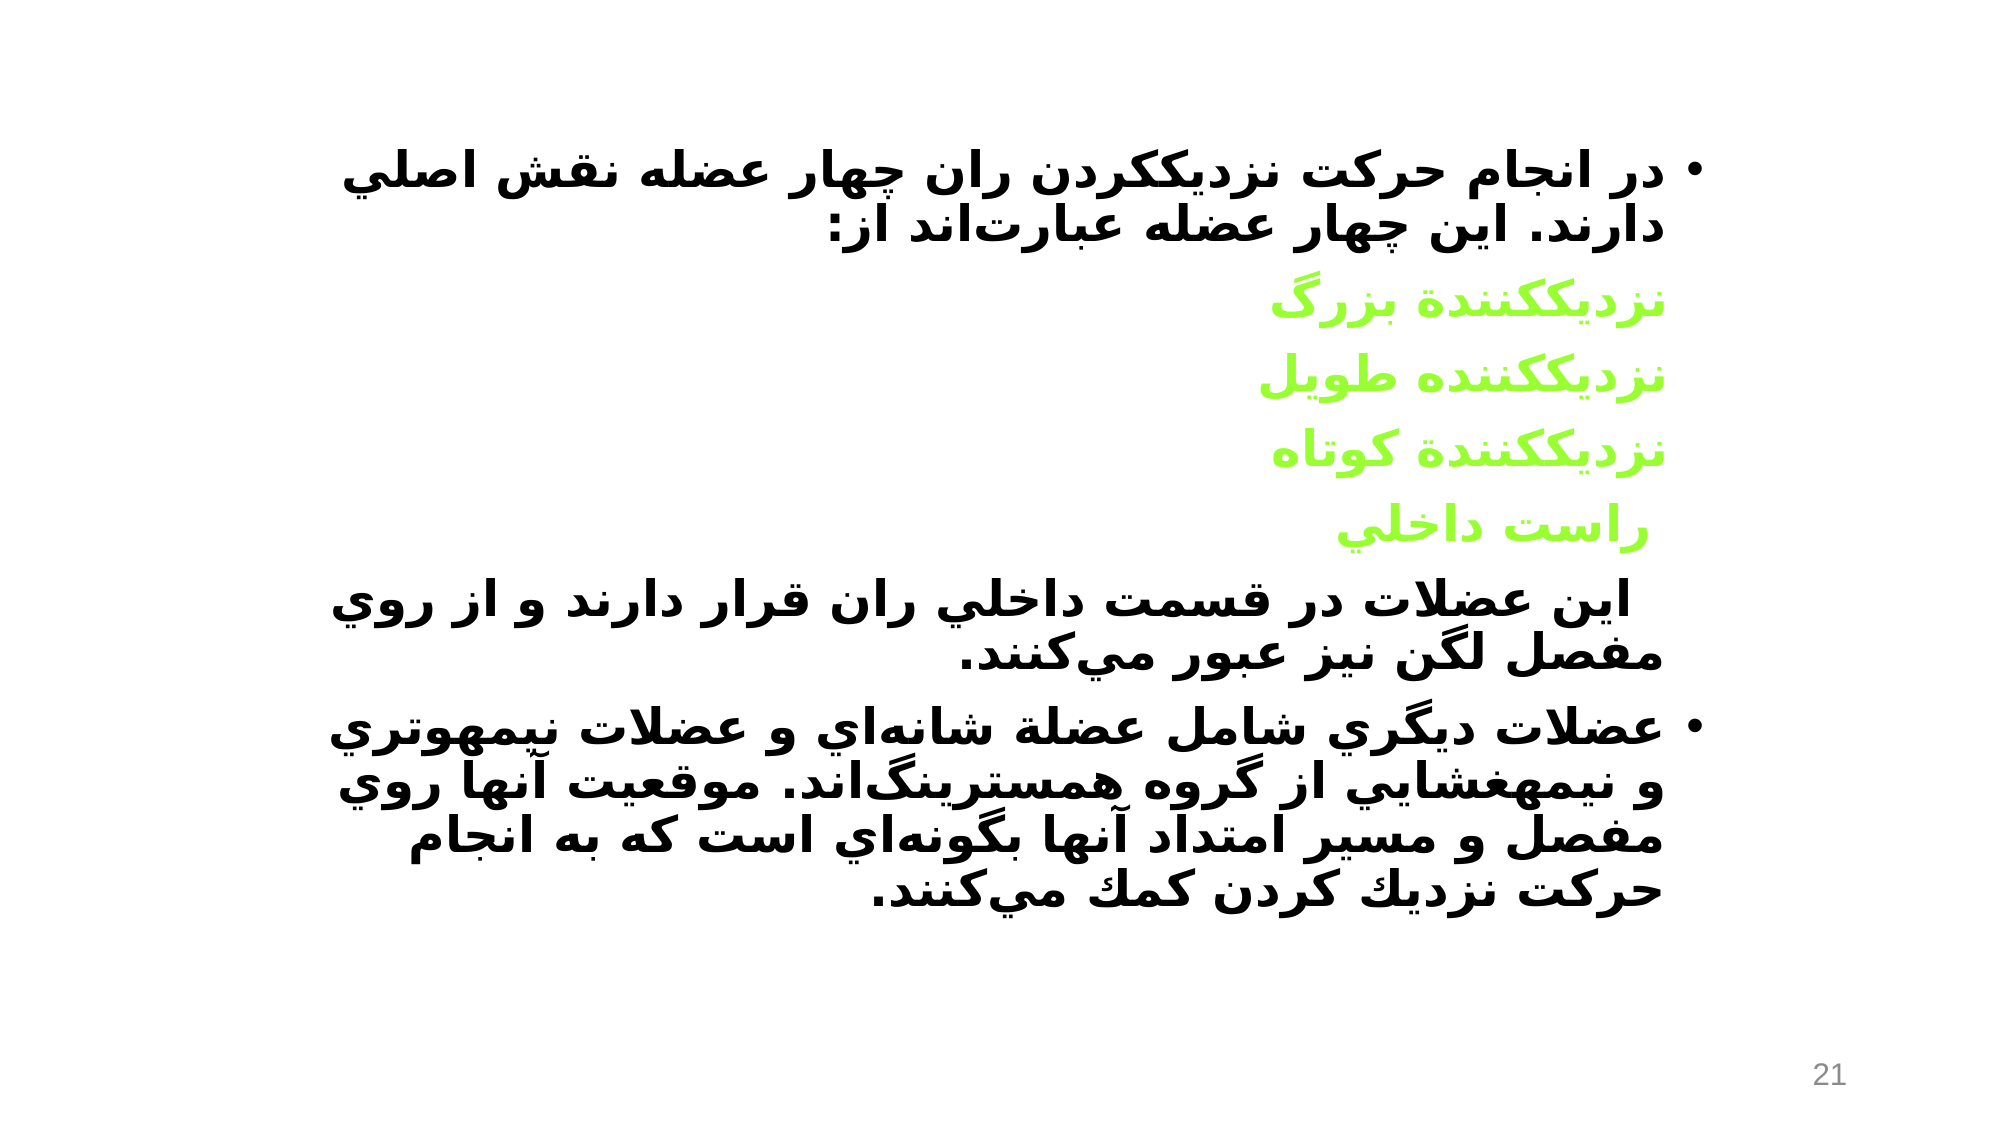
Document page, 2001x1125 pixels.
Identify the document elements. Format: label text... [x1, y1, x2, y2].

slide_number 21 [1412, 1042, 1863, 1103]
list در انجام حركت نزديك‎كردن ران چهار عضله نقش اصلي دارند. اين چهار عضله عبارت‌اند از: نزديك‎كنندة بزرگ نزديك‎كننده طويل نزديك‎كنندة كوتاه راست داخلي اين عضلات در قسمت داخلي ران قرار دارند و از روي مفصل لگن نيز عبور مي‌كنند. عضلات ديگري شامل عضلة شانه‌اي و عضلات نيمه‎وتري و نيمه‎غشايي از گروه همسترينگ‌اند. موقعيت آنها روي مفصل و مسير امتداد آنها بگونه‌اي است كه به انجام حركت نزديك كردن كمك مي‌كنند. [281, 137, 1719, 1005]
